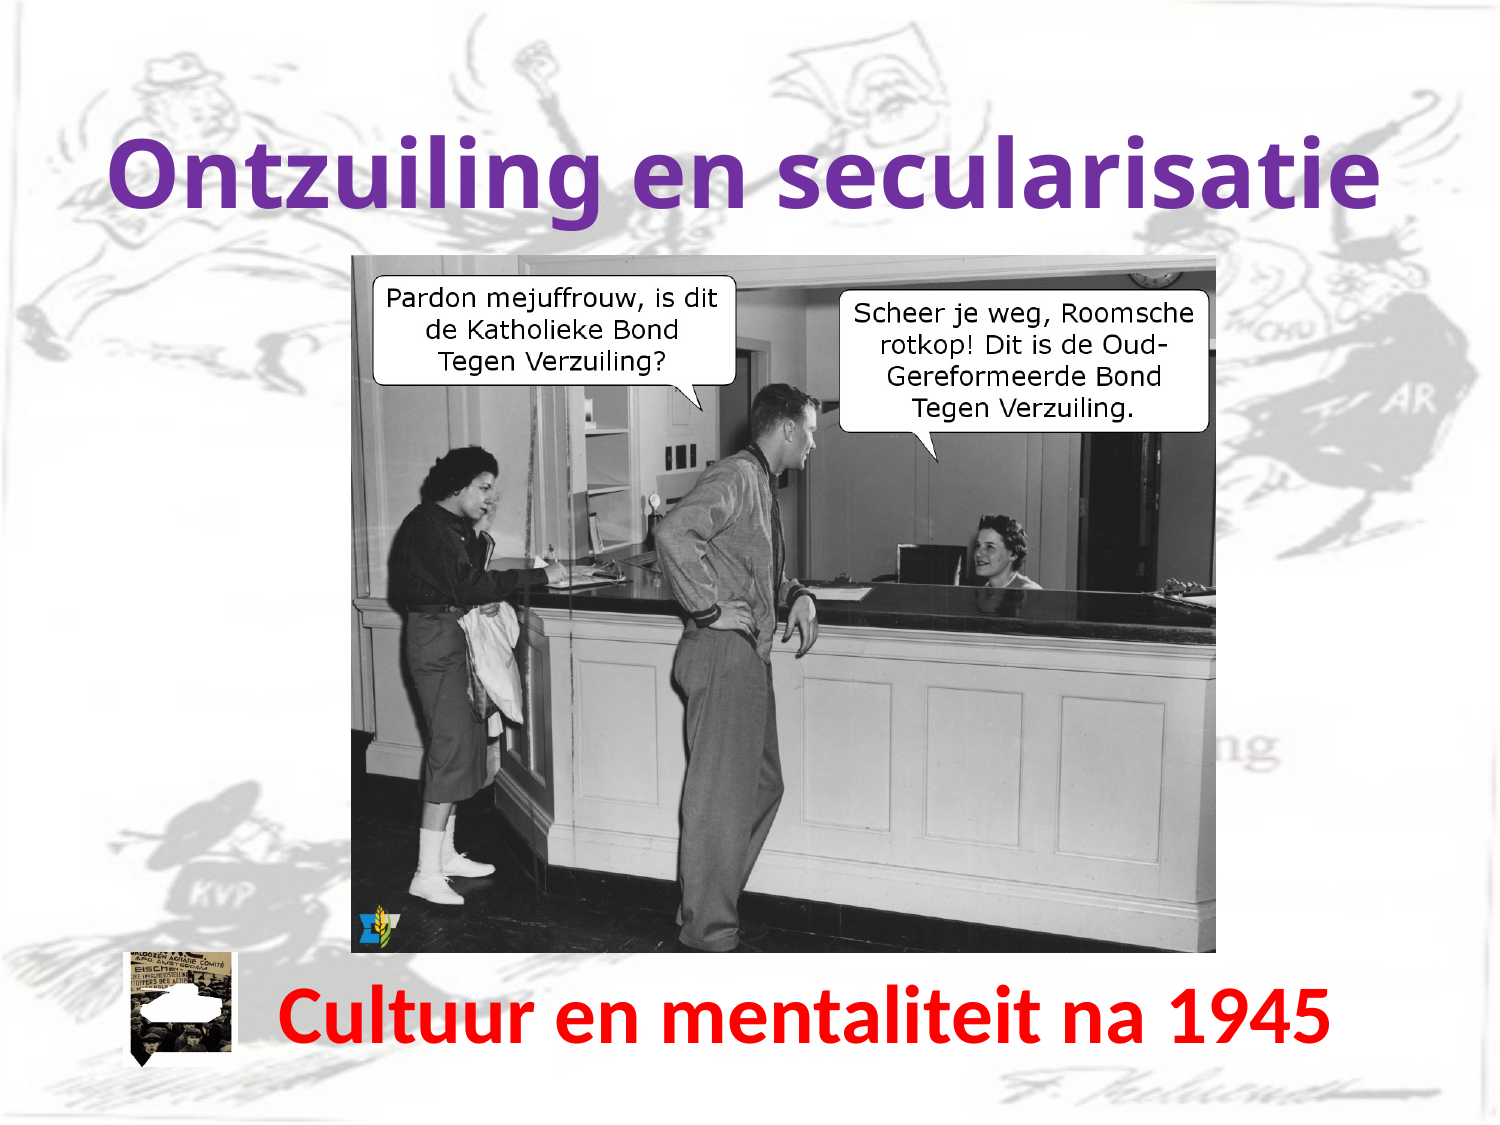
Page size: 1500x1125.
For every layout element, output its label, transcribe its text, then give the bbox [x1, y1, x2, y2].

picture [123, 951, 239, 1067]
subtitle Cultuur en mentaliteit na 1945 [253, 952, 1361, 1067]
title Ontzuiling en secularisatie [29, 49, 1459, 291]
picture [350, 255, 1216, 953]
